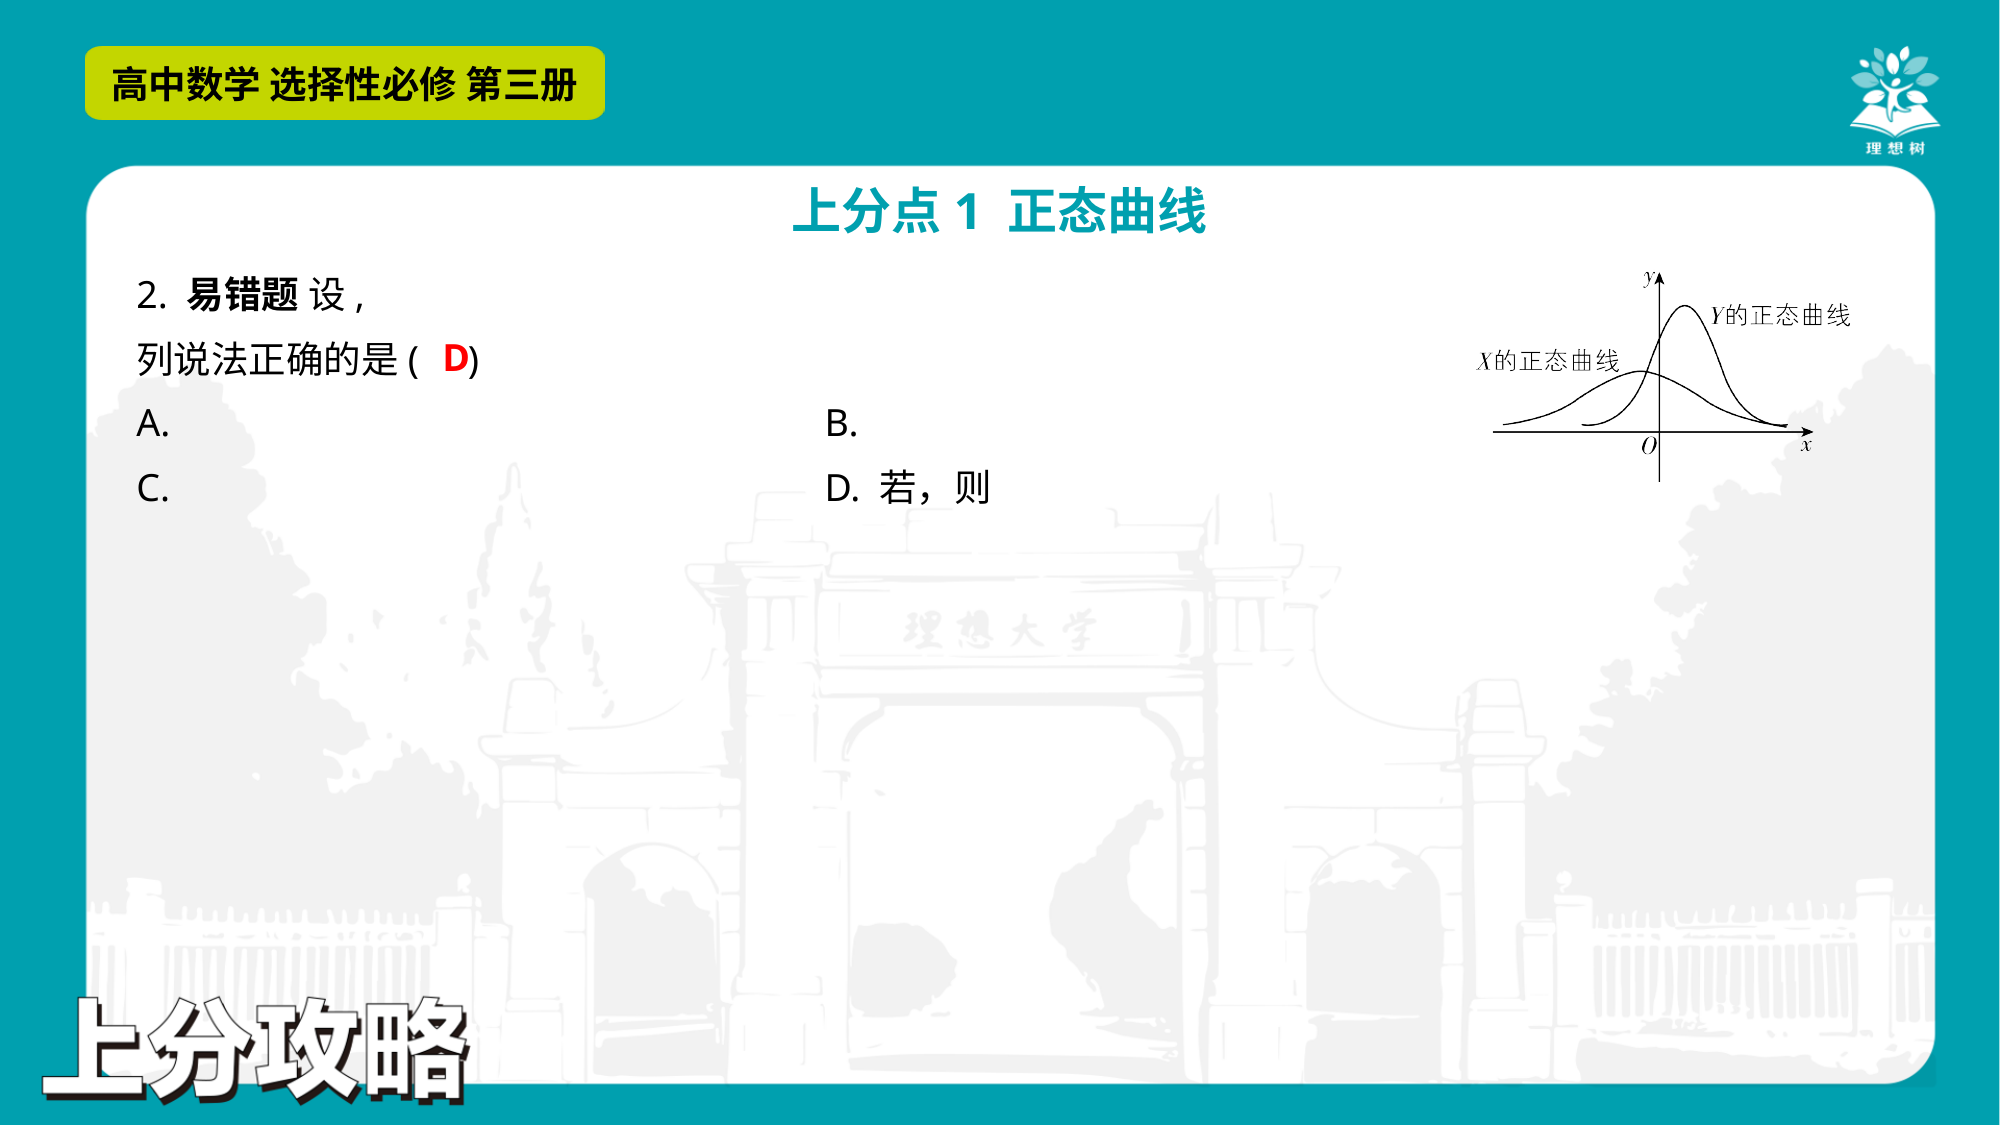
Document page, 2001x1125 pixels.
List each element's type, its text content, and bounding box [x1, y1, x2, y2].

text_box D [429, 314, 484, 373]
picture [0, 0, 2000, 1125]
